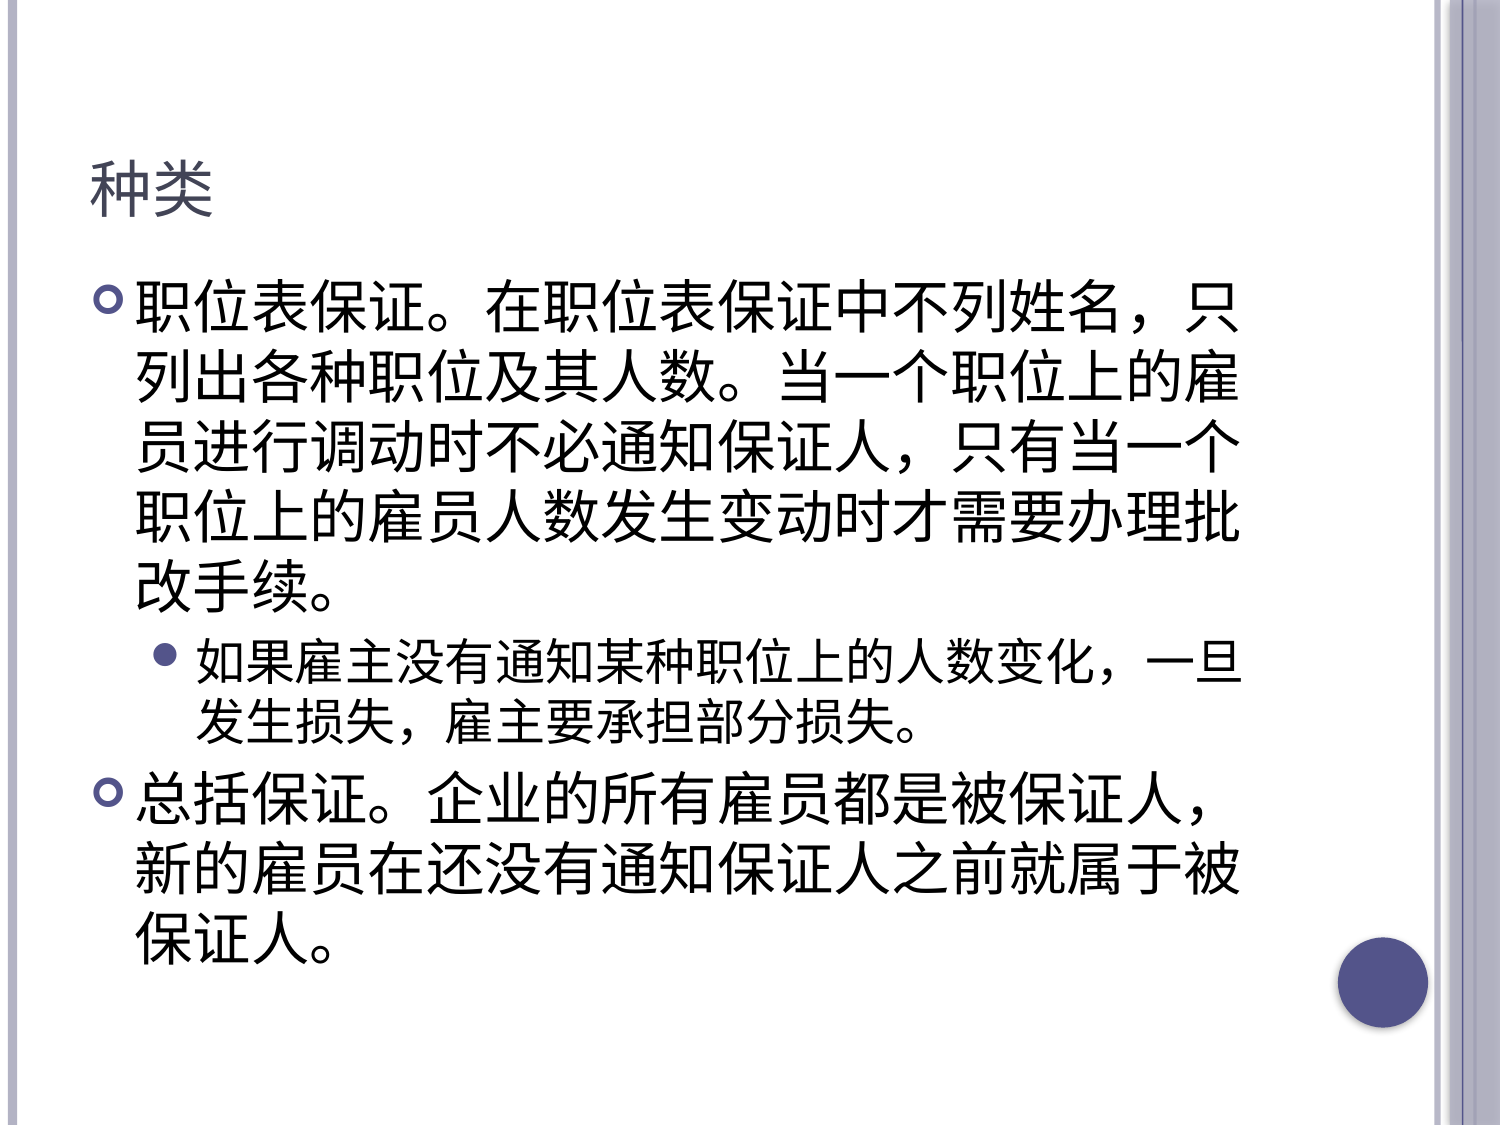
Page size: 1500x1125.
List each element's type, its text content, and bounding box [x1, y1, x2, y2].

list 职位表保证。在职位表保证中不列姓名，只列出各种职位及其人数。当一个职位上的雇员进行调动时不必通知保证人，只有当一个职位上的雇员人数发生变动时才需要办理批改手续。 如果雇主没有通知某种职位上的人数变化，一旦发生损失，雇主要承担部分损失。 总括保证。企业的所有雇员都是被保证人，新的雇员在还没有通知保证人之前就属于被保证人。 [74, 262, 1301, 1063]
title 种类 [75, 45, 1300, 233]
